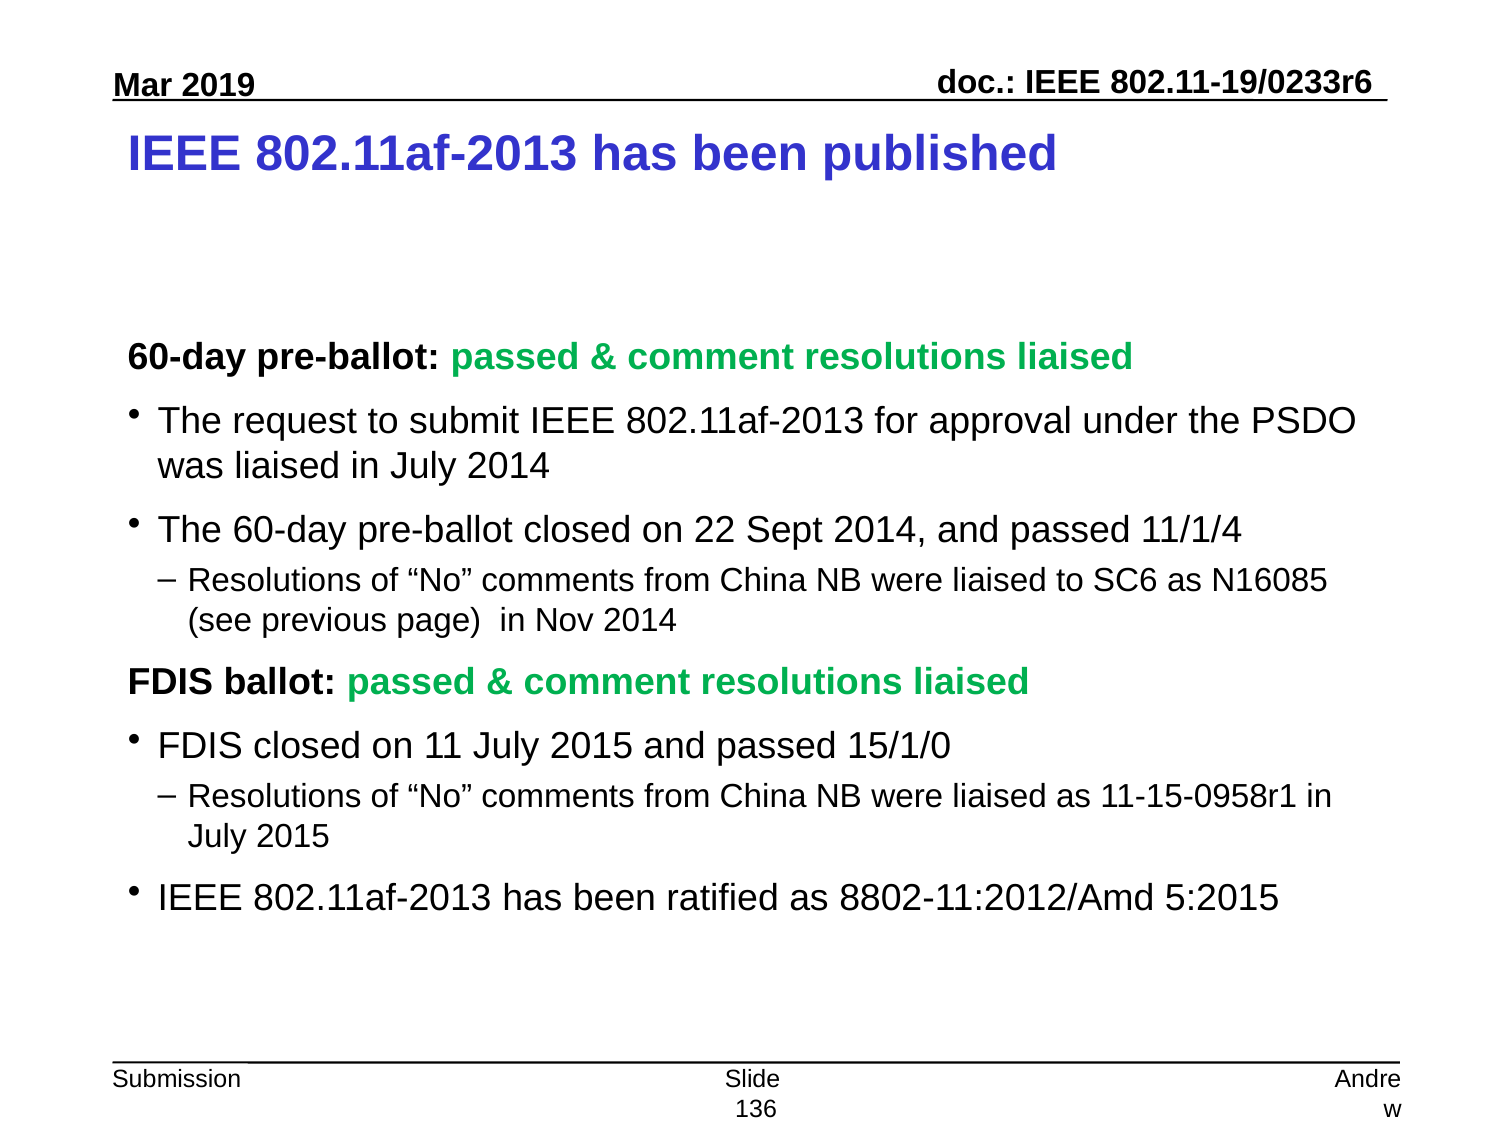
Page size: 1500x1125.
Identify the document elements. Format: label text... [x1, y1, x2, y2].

title IEEE 802.11af-2013 has been published [112, 112, 1475, 288]
footer Andrew Myles, Cisco [1320, 1061, 1402, 1093]
slide_number Slide 136 [709, 1061, 803, 1093]
list 60-day pre-ballot: passed & comment resolutions liaised The request to submit IEEE 802.11af-2013 for approval under the PSDO was liaised in July 2014 The 60-day pre-ballot closed on 22 Sept 2014, and passed 11/1/4 Resolutions of “No” comments from China NB were liaised to SC6 as N16085 (see previous page) in Nov 2014 FDIS ballot: passed & comment resolutions liaised FDIS closed on 11 July 2015 and passed 15/1/0 Resolutions of “No” comments from China NB were liaised as 11-15-0958r1 in July 2015 IEEE 802.11af-2013 has been ratified as 8802-11:2012/Amd 5:2015 [112, 324, 1388, 1000]
